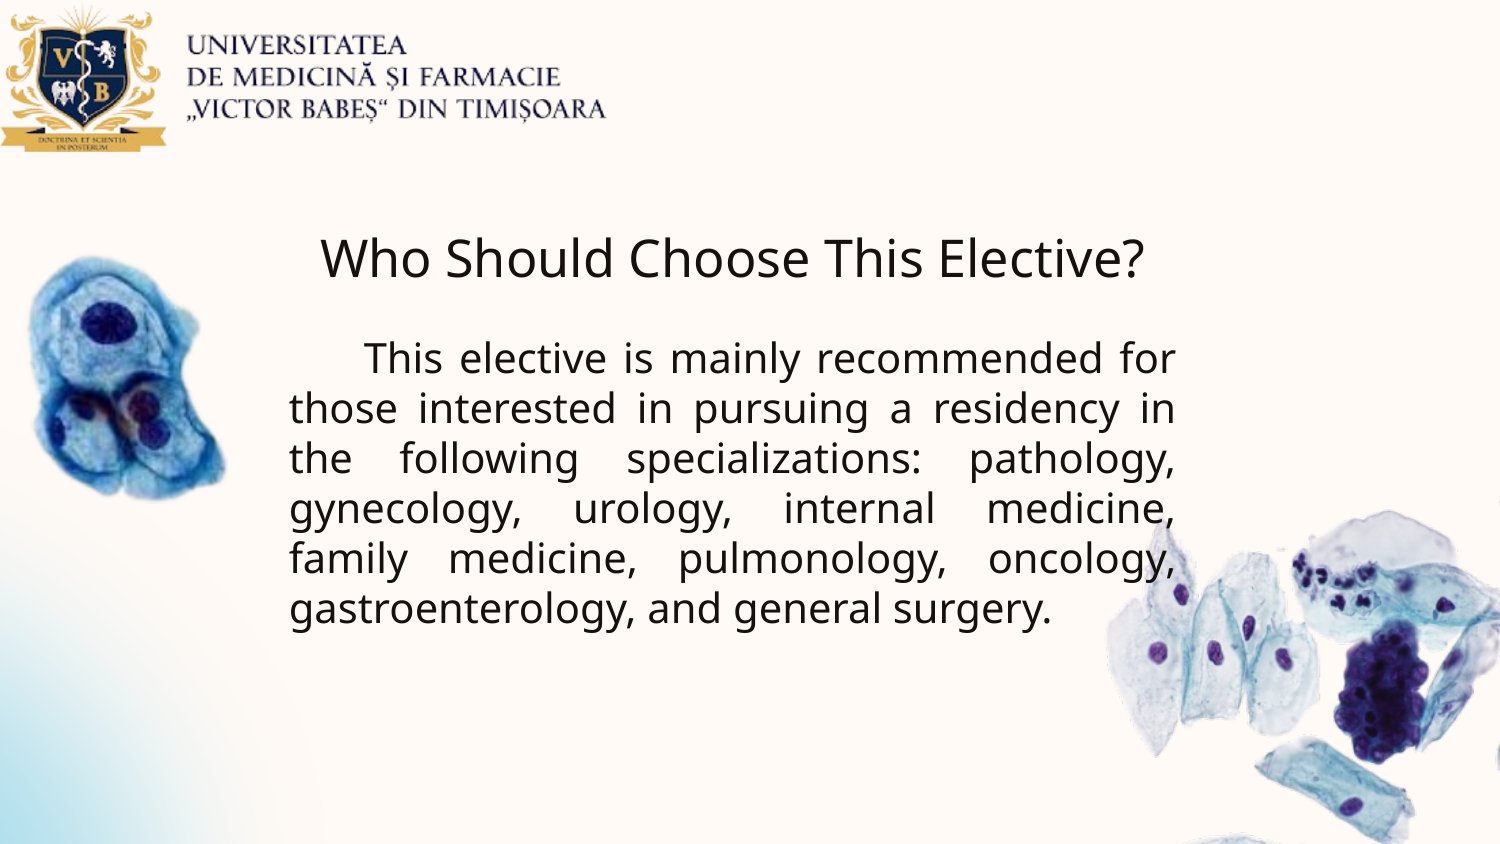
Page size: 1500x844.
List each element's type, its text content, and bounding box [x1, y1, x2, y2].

picture [0, 0, 673, 844]
list This elective is mainly recommended for those interested in pursuing a residency in the following specializations: pathology, gynecology, urology, internal medicine, family medicine, pulmonology, oncology, gastroenterology, and general surgery. [273, 316, 1192, 710]
title Who Should Choose This Elective? [273, 164, 1192, 303]
picture [1045, 496, 1500, 844]
